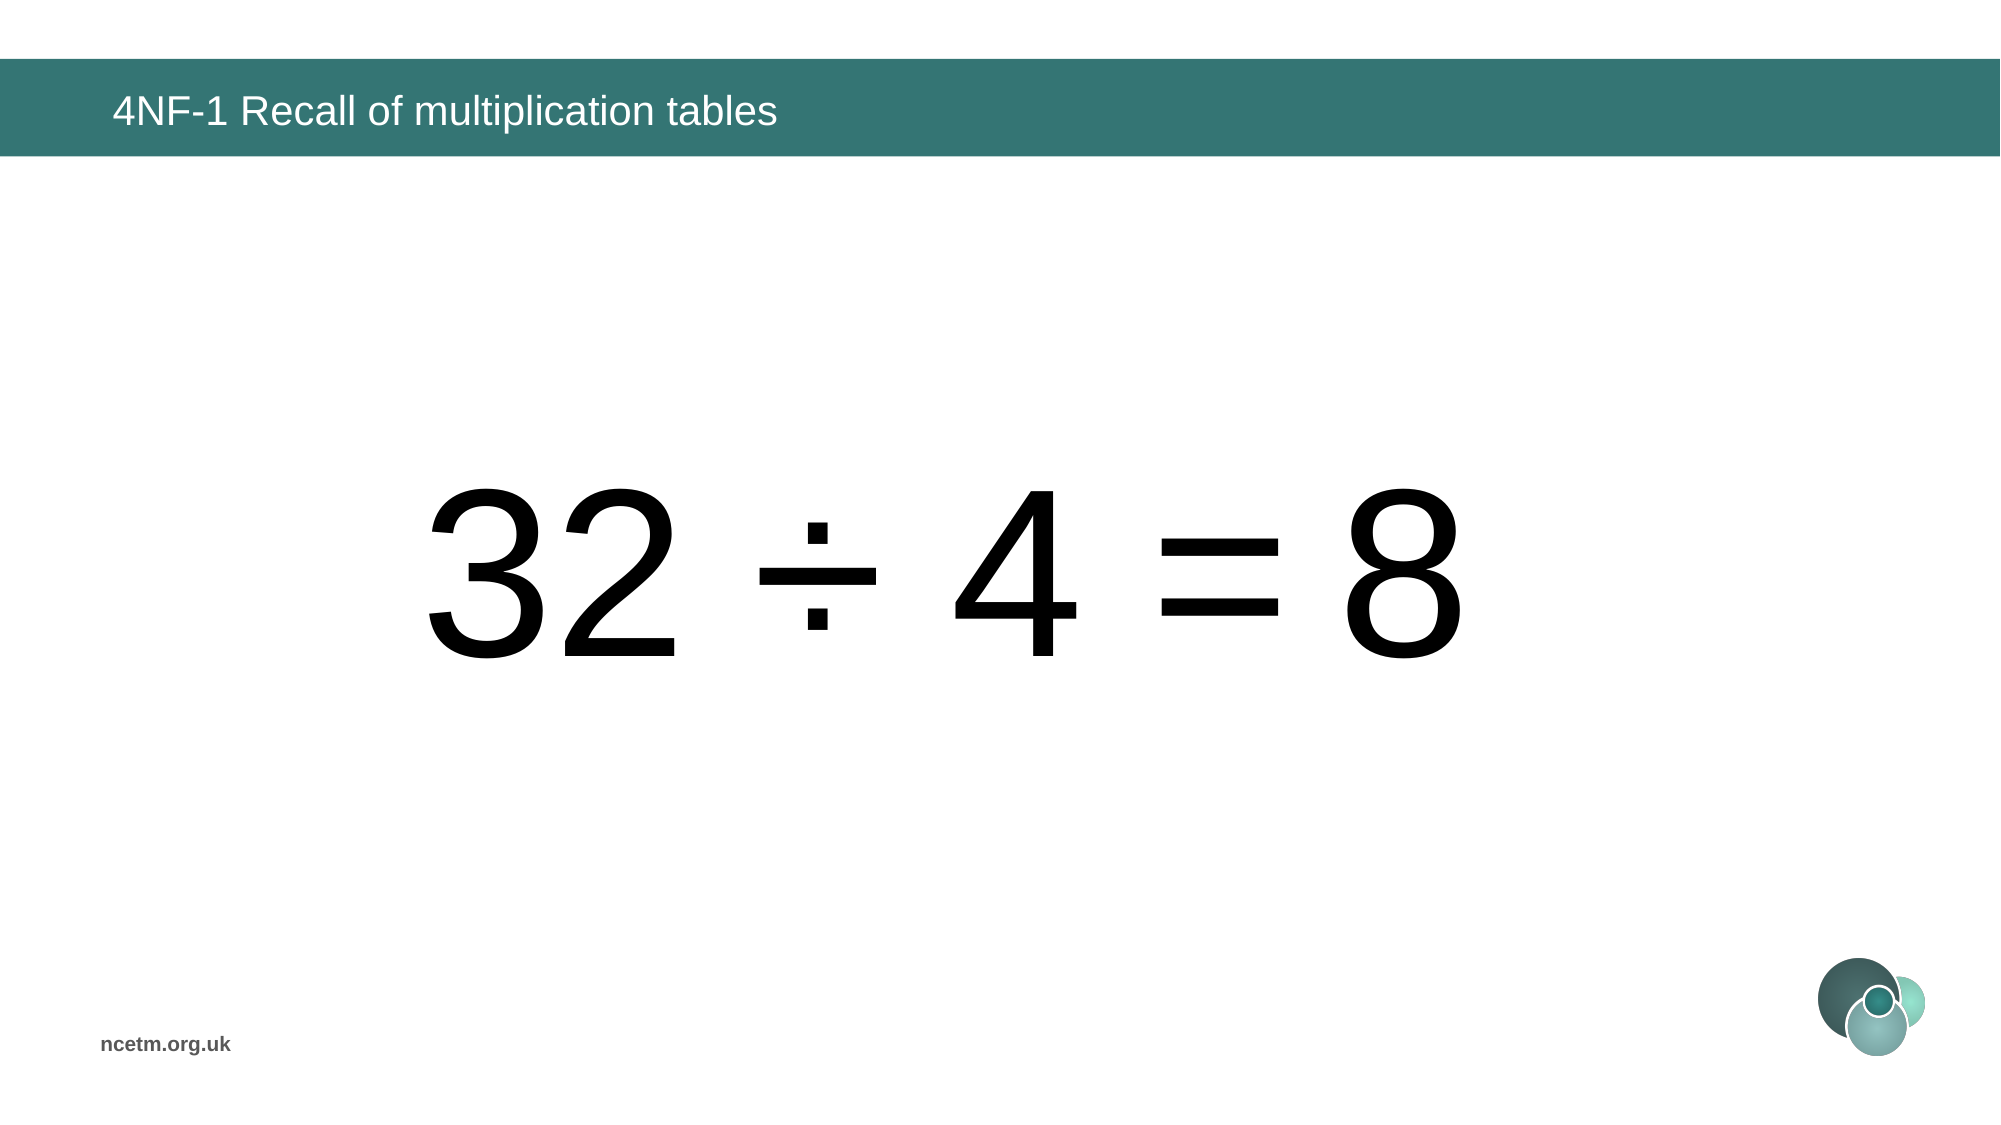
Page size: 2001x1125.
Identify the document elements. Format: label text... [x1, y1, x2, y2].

title 4NF-1 Recall of multiplication tables [97, 76, 1945, 147]
text_box 32 ÷ 4 = [405, 409, 1322, 712]
text_box 8 [1322, 409, 1486, 712]
picture [1818, 958, 1925, 1056]
